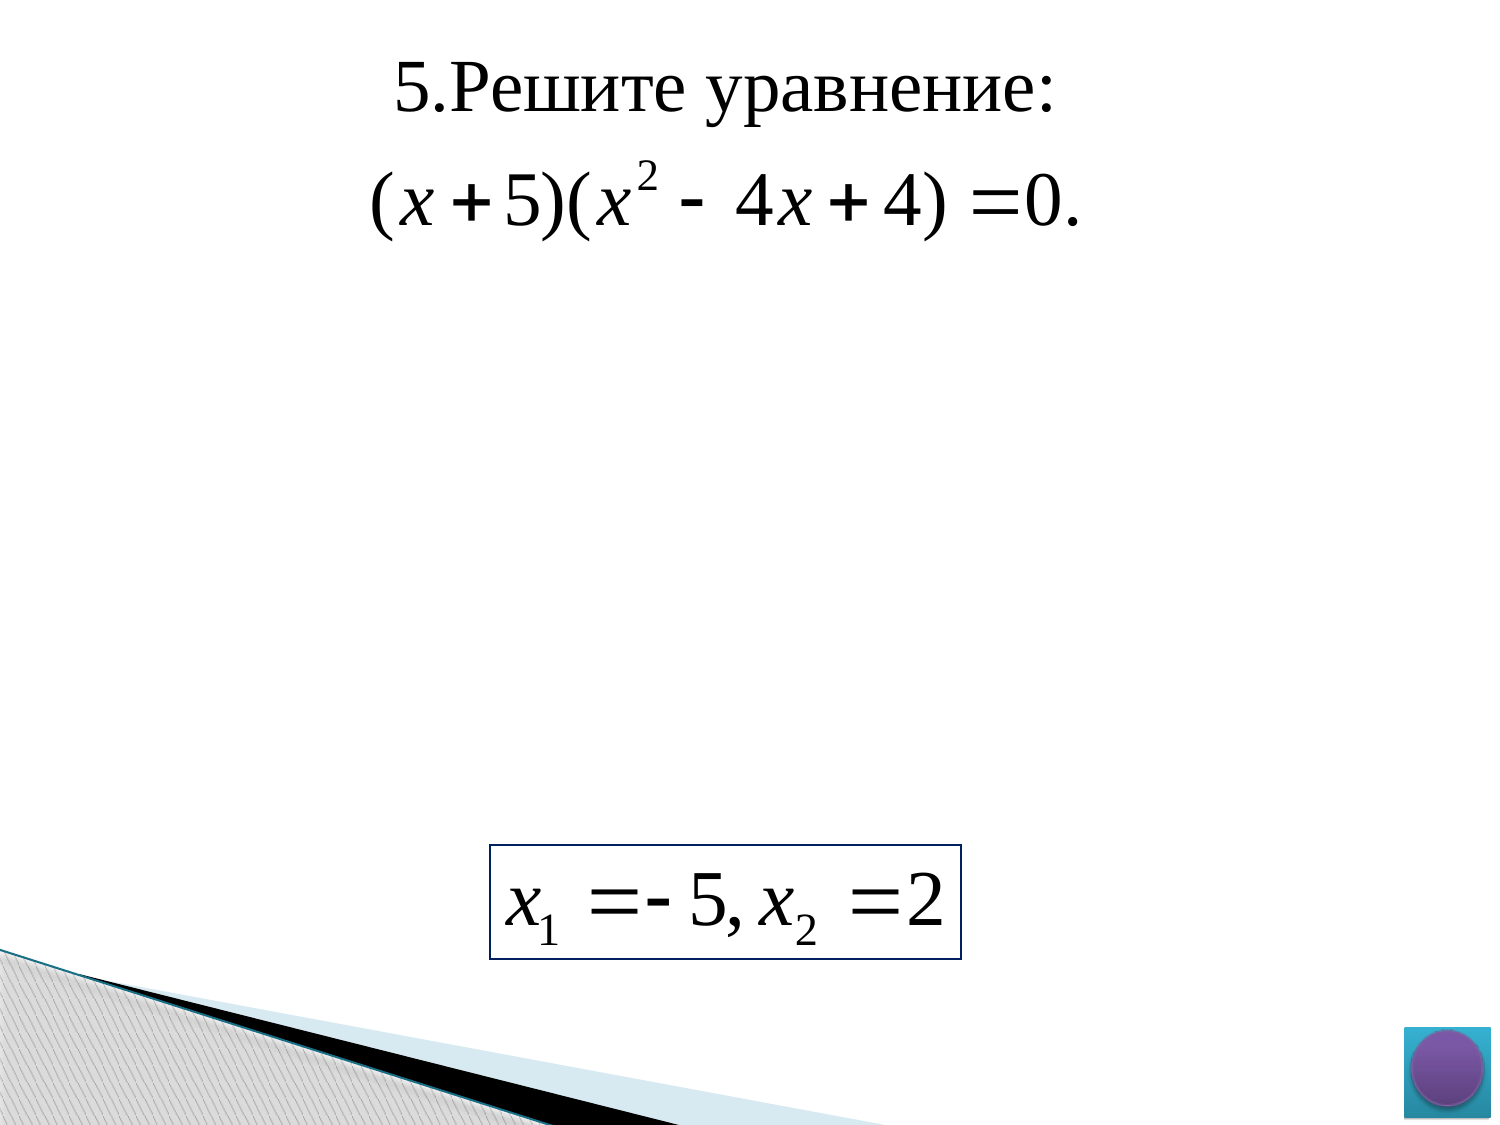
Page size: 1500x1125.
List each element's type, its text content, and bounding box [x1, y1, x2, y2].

picture [1404, 1027, 1491, 1118]
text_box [490, 845, 961, 959]
text_box 5.Решите уравнение: [378, 28, 1073, 141]
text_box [358, 141, 1093, 258]
